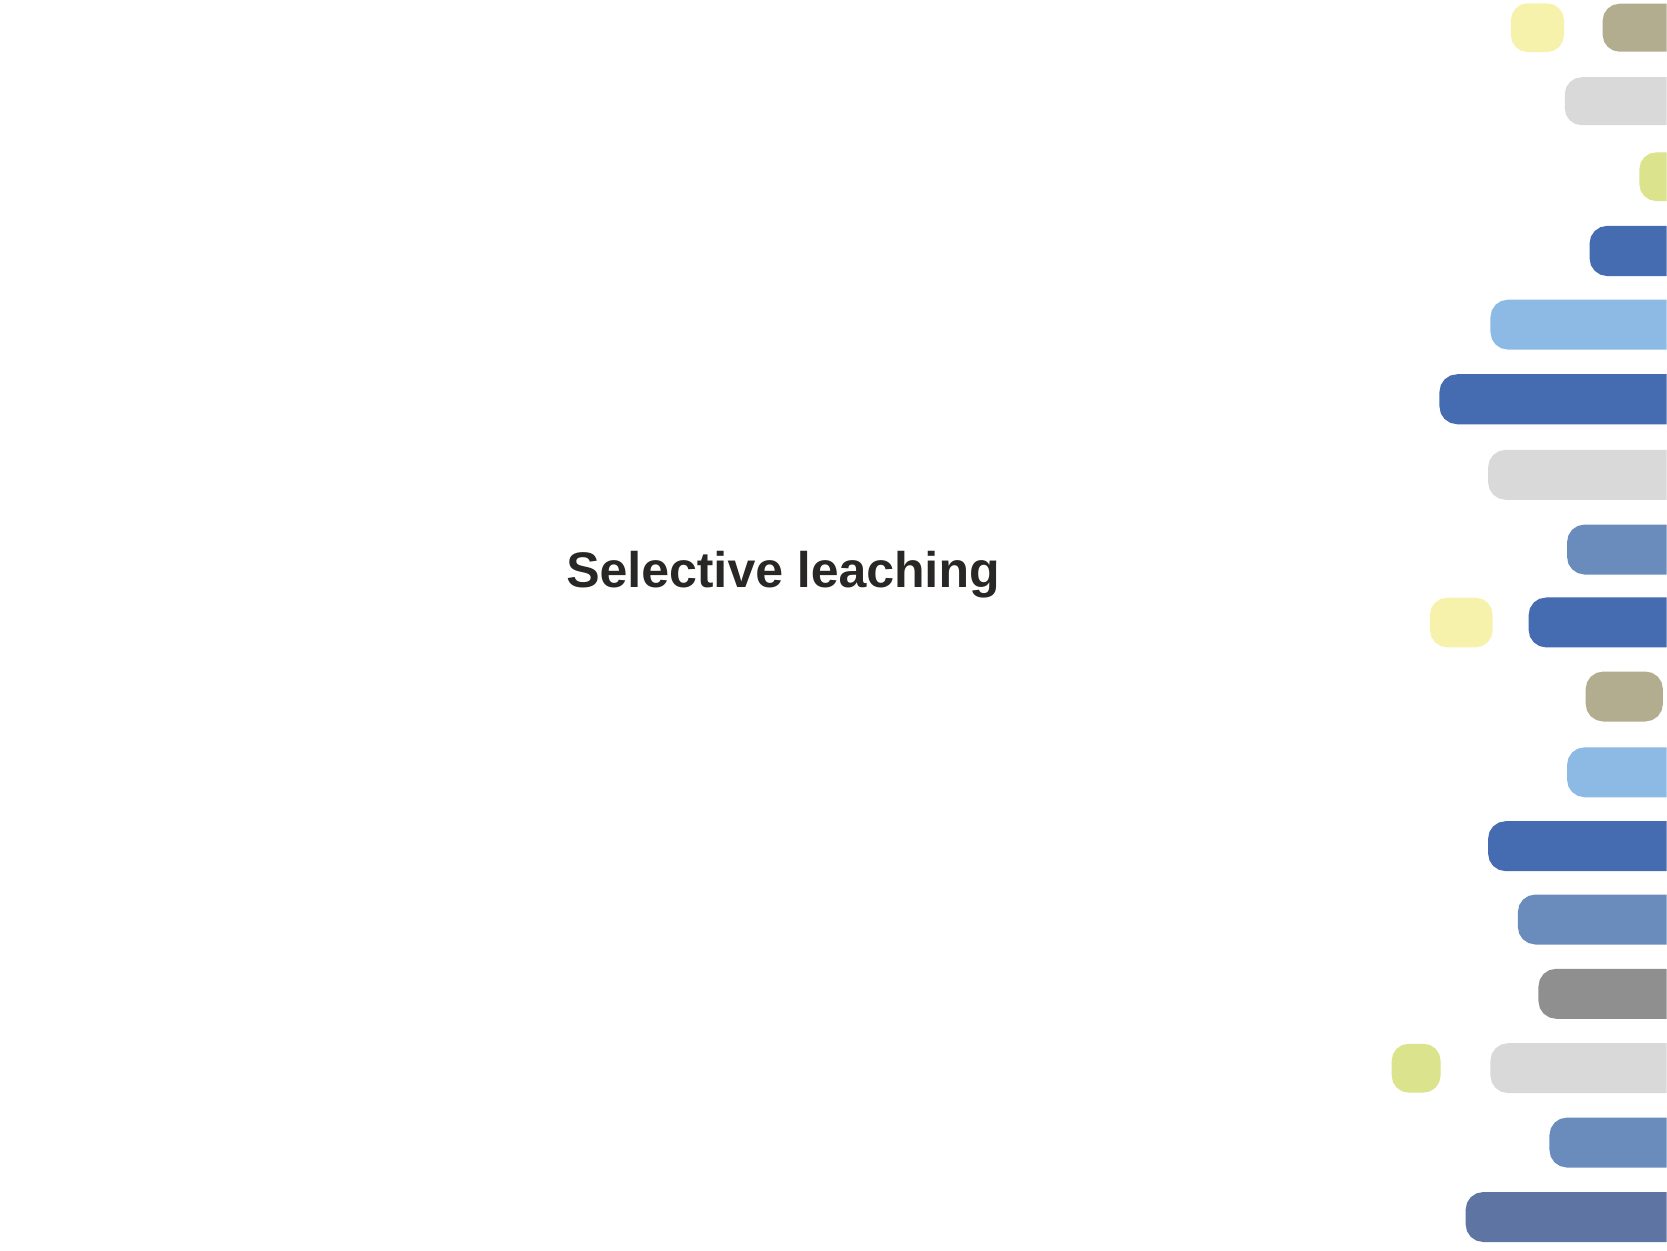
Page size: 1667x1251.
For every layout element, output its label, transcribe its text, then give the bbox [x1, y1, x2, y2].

text_box Selective leaching [258, 529, 1309, 605]
